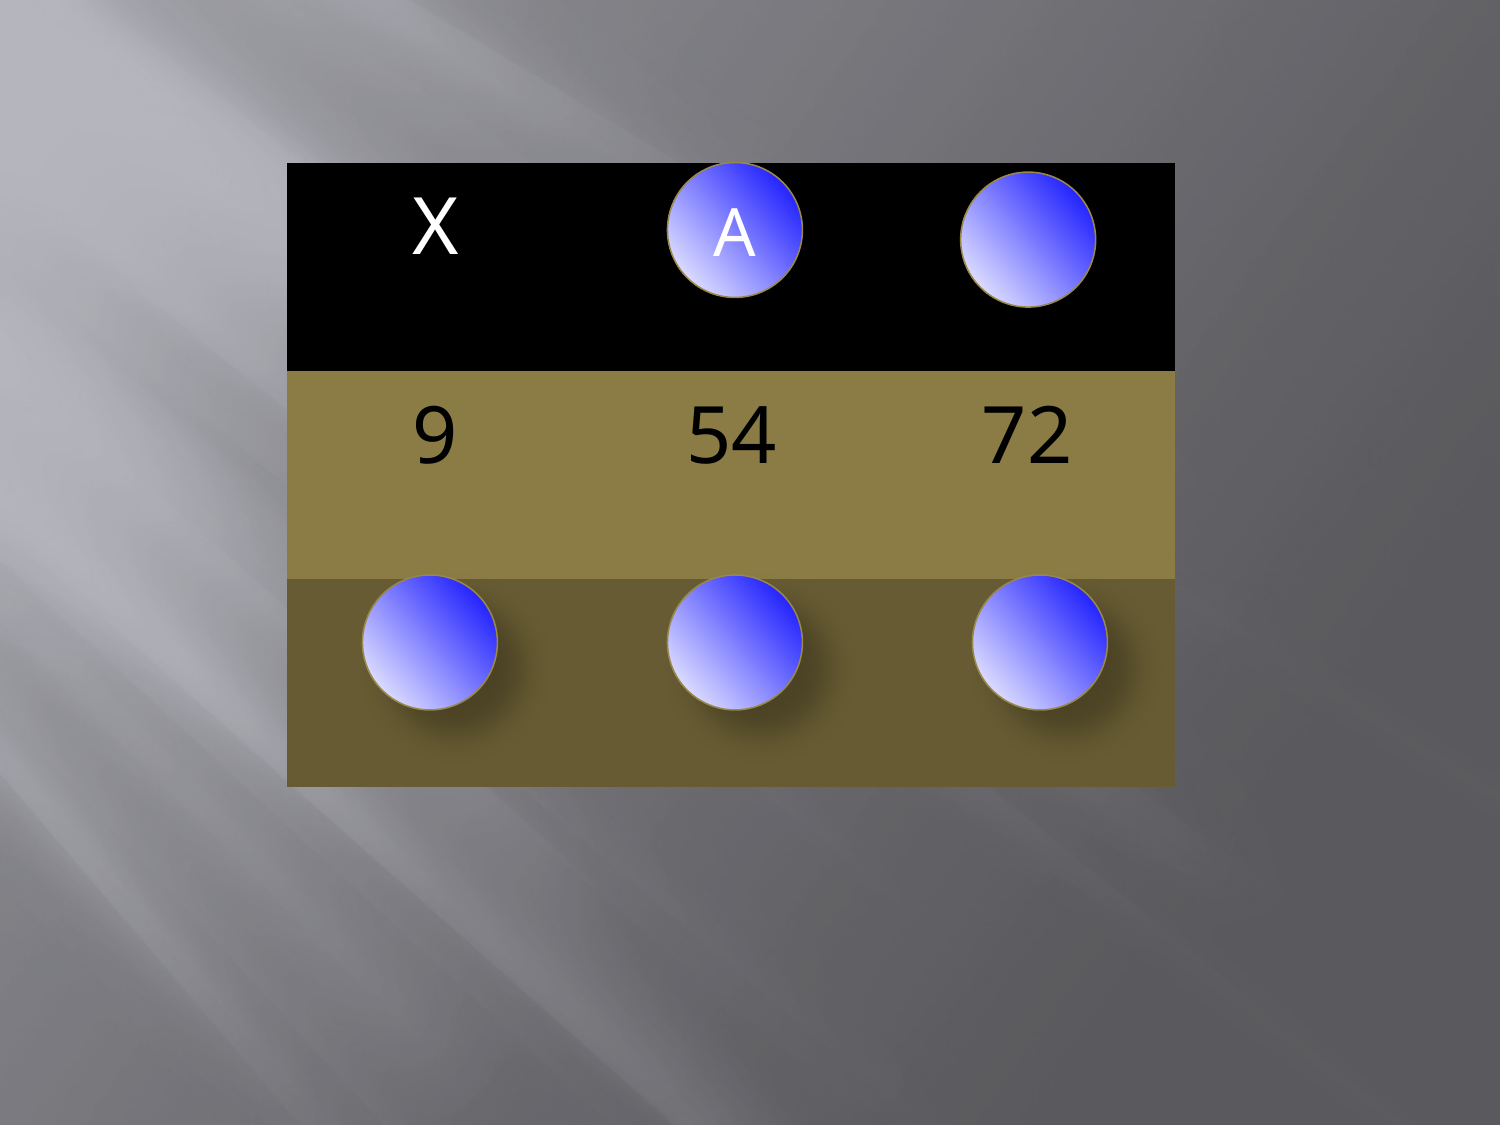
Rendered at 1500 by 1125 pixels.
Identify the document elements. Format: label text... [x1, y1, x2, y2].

table_cell 64 [879, 579, 1175, 787]
table_cell 54 [583, 371, 879, 579]
table_header 8 [879, 163, 1175, 371]
text_box [361, 574, 499, 711]
text_box [971, 574, 1109, 711]
table_header X [287, 163, 583, 371]
table_cell 48 [583, 579, 879, 787]
text_box [959, 171, 1097, 308]
table_cell 72 [879, 371, 1175, 579]
table_header 6 [583, 163, 879, 371]
table_cell 8 [287, 579, 583, 787]
table_cell 9 [287, 371, 583, 579]
text_box A [666, 161, 804, 299]
text_box [666, 574, 804, 711]
